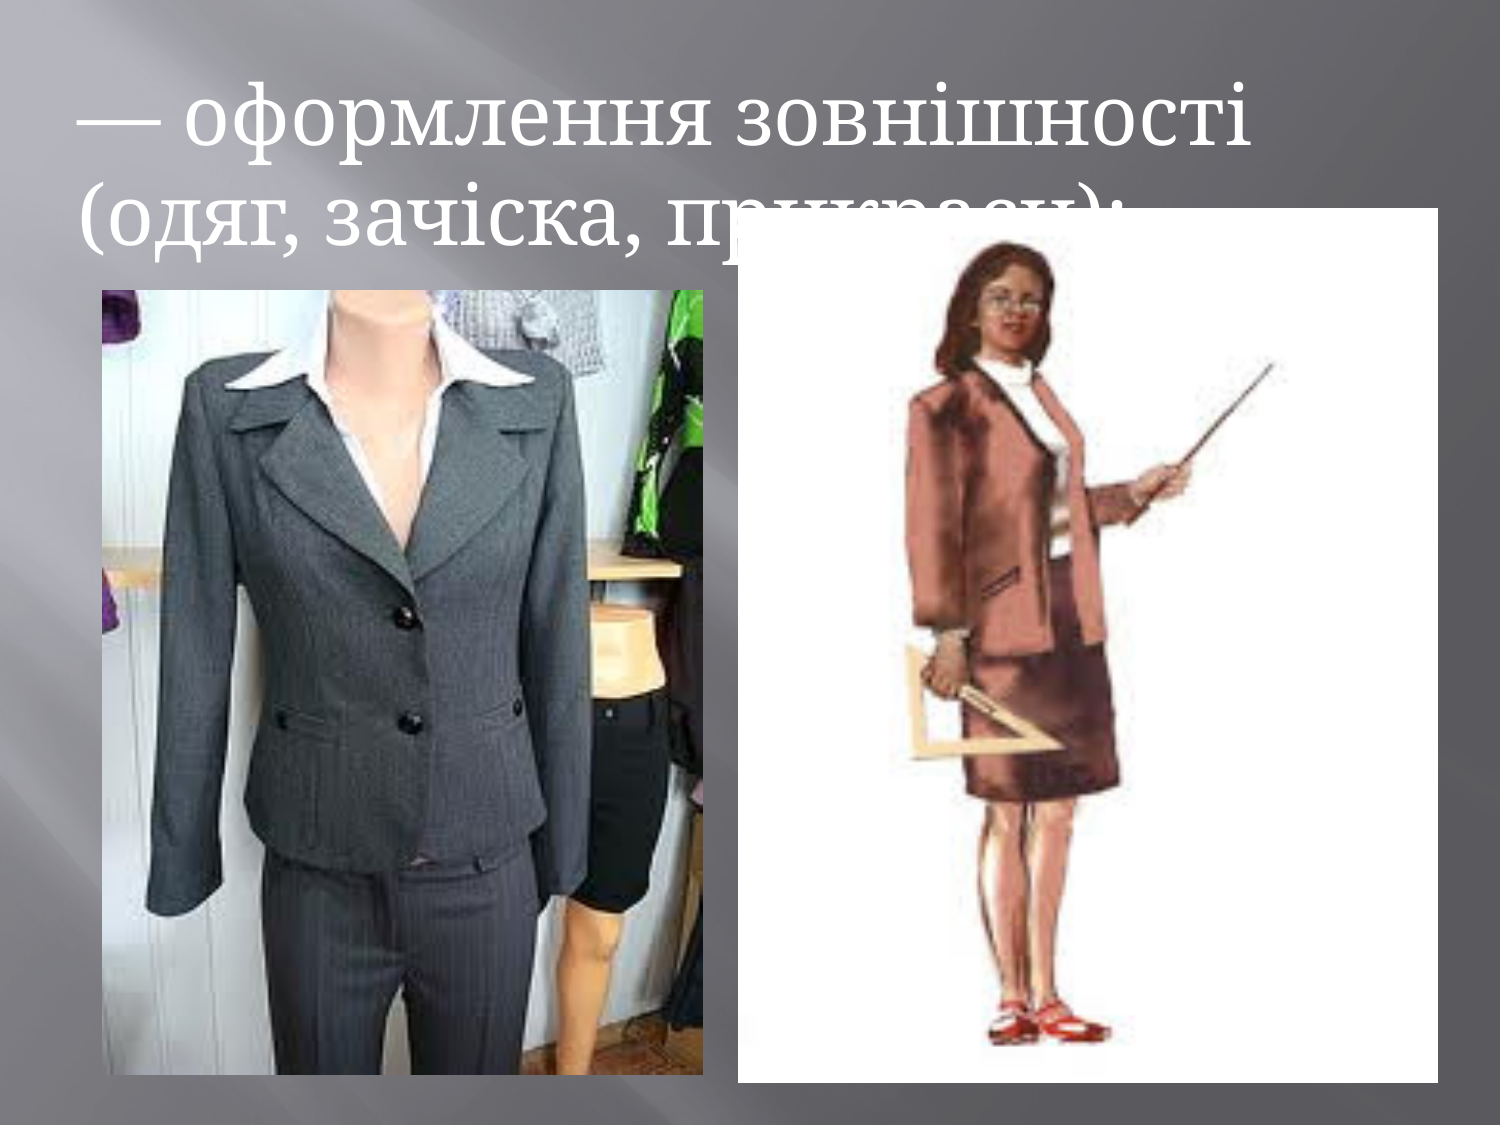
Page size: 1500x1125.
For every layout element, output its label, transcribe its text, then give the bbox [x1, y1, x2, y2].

picture [102, 290, 703, 1076]
list — оформлення зовнішності (одяг, зачіска, прикраси); [63, 54, 1414, 845]
picture [737, 207, 1439, 1083]
